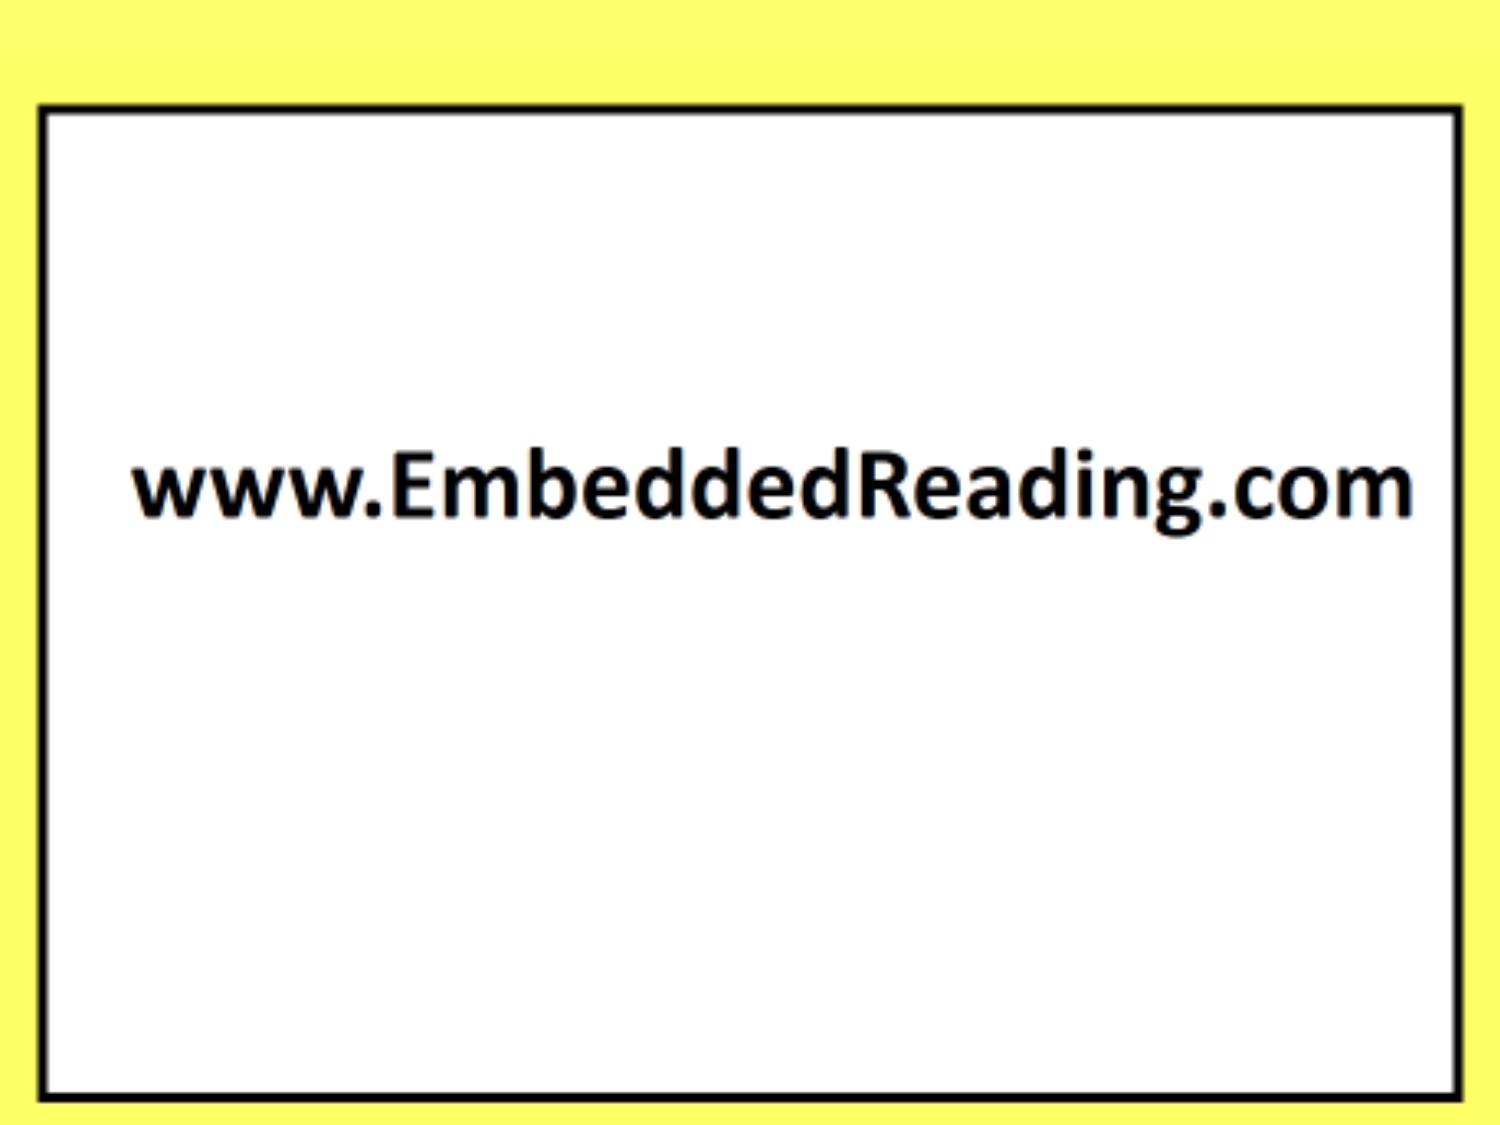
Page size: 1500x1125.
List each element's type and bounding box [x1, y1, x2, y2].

list [0, 44, 1500, 1125]
